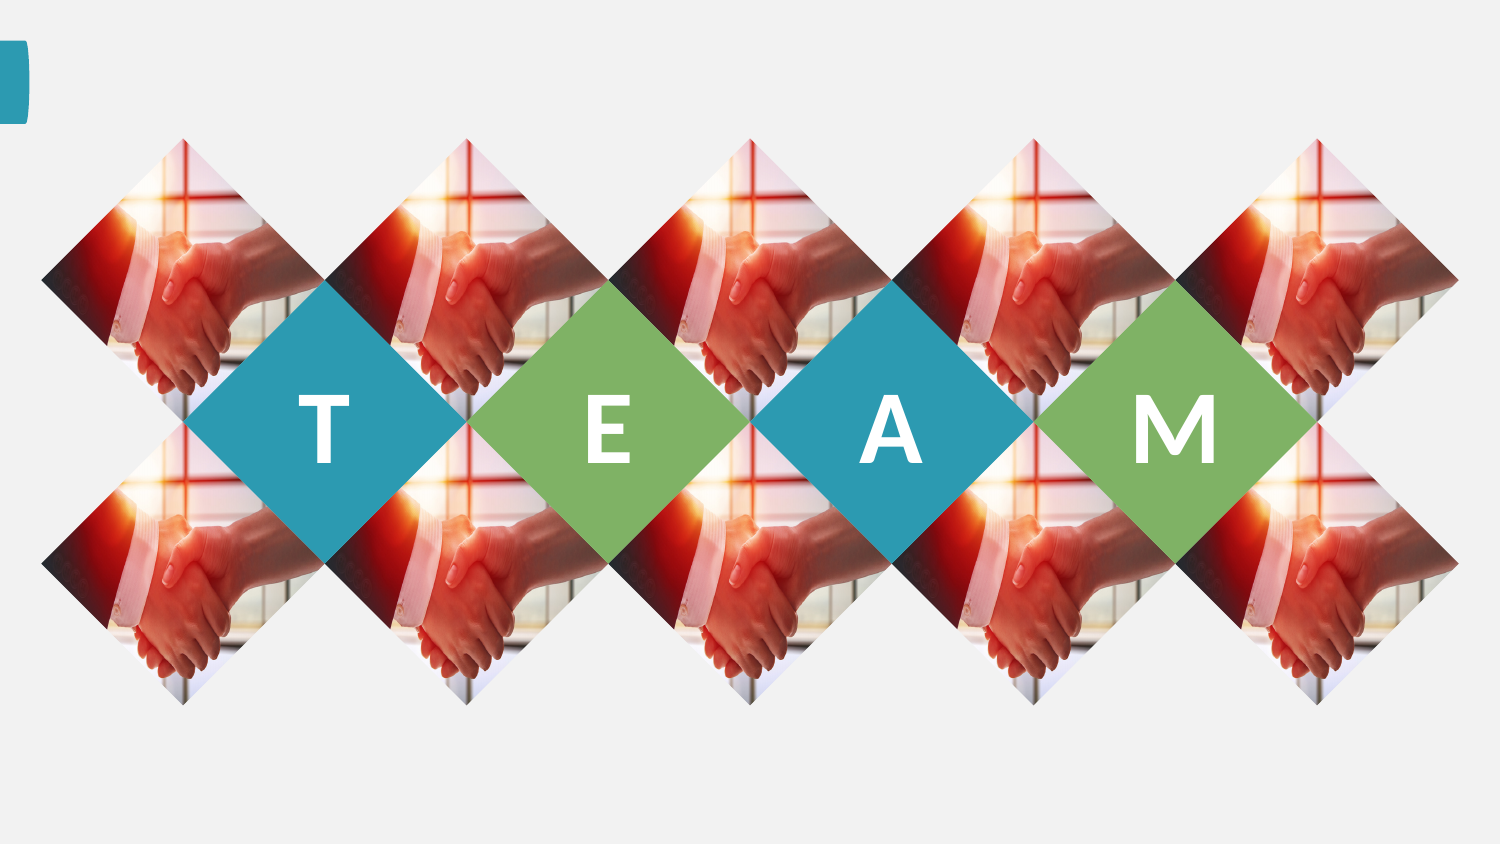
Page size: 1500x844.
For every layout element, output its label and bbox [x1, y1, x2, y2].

text_box [41, 138, 1459, 706]
